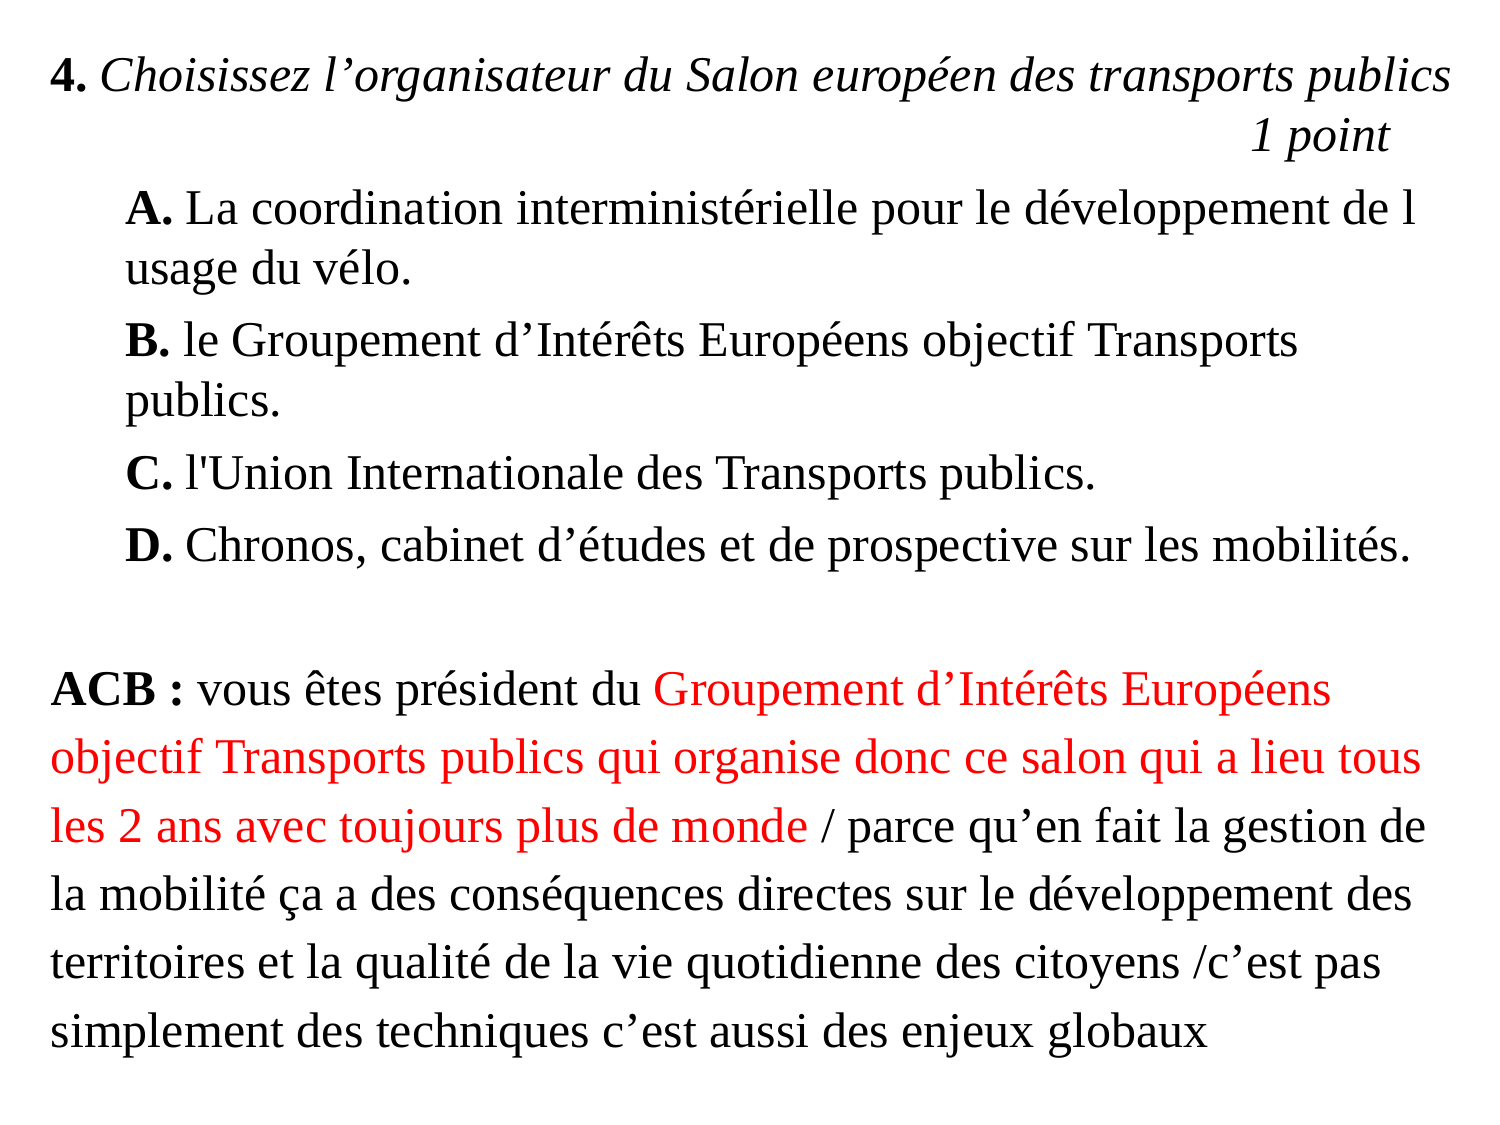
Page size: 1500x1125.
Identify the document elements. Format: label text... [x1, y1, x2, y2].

text_box 4. Choisissez l’organisateur du Salon européen des transports publics 1 point A. La coordination interministérielle pour le développement de l usage du vélo. B. le Groupement d’Intérêts Européens objectif Transports publics. C. l'Union Internationale des Transports publics. D. Chronos, cabinet d’études et de prospective sur les mobilités. ACB : vous êtes président du Groupement d’Intérêts Européens objectif Transports publics qui organise donc ce salon qui a lieu tous les 2 ans avec toujours plus de monde / parce qu’en fait la gestion de la mobilité ça a des conséquences directes sur le développement des territoires et la qualité de la vie quotidienne des citoyens /c’est pas simplement des techniques c’est aussi des enjeux globaux [35, 34, 1477, 1065]
